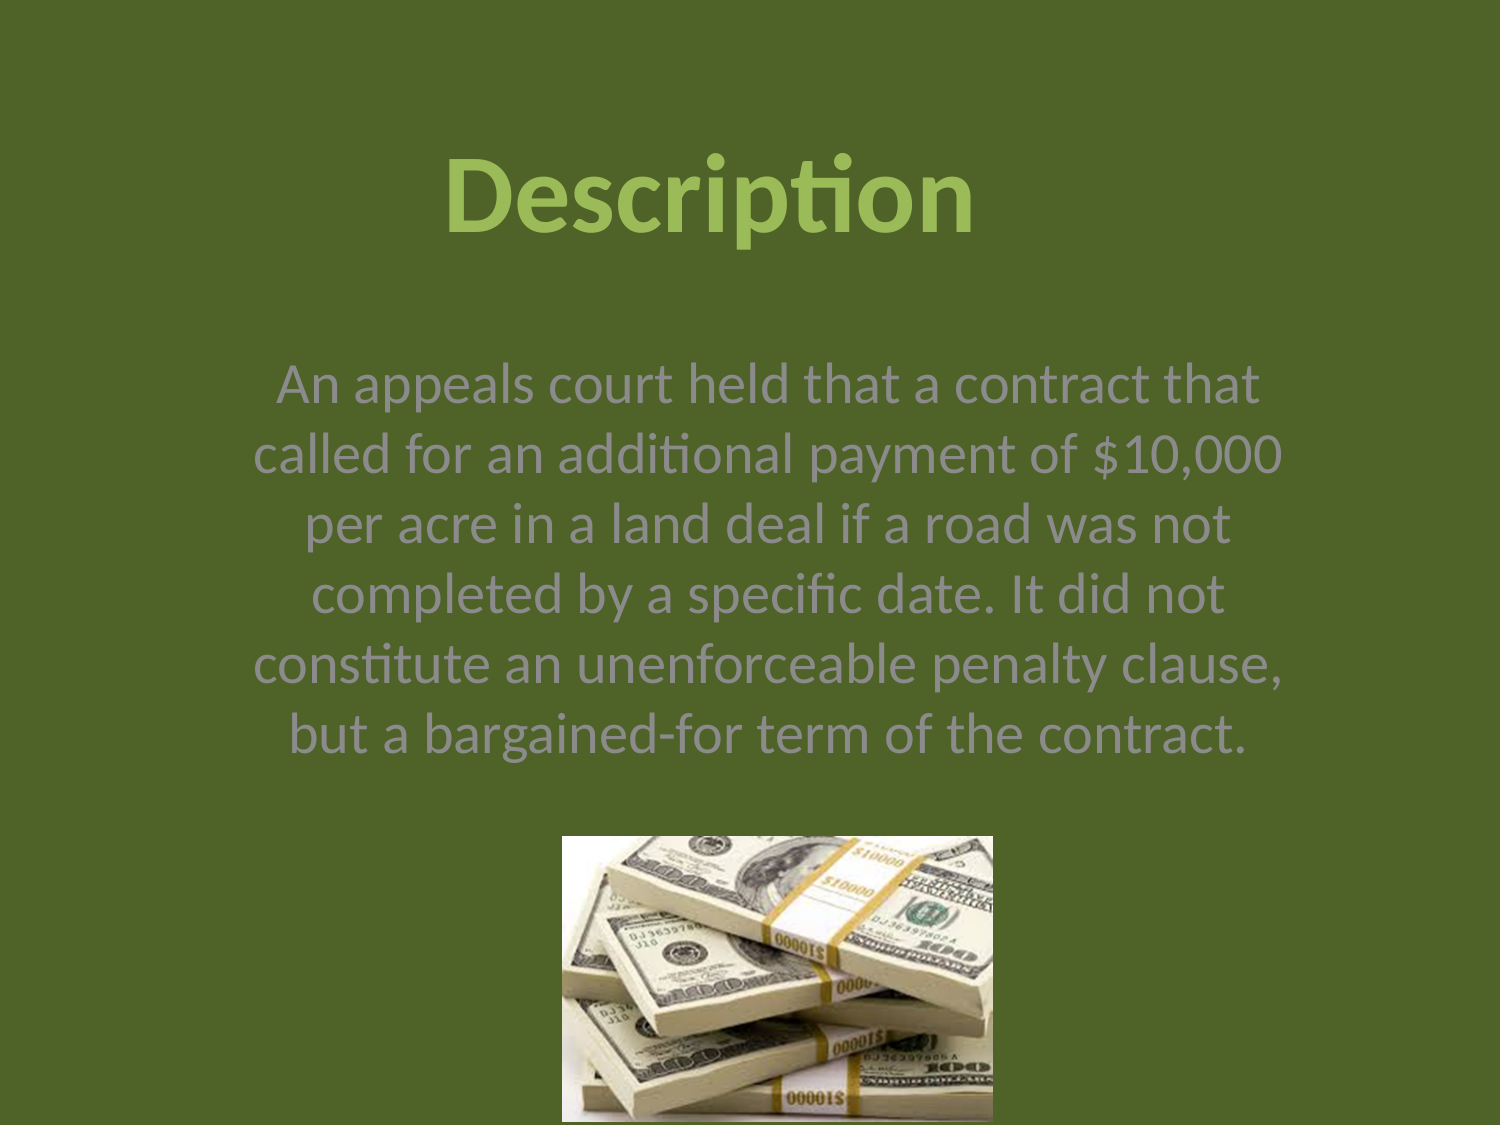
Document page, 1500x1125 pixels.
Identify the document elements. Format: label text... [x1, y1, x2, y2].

picture [562, 836, 993, 1122]
text_box Description [427, 112, 1018, 263]
subtitle An appeals court held that a contract that called for an additional payment of $10,000 per acre in a land deal if a road was not completed by a specific date. It did not constitute an unenforceable penalty clause, but a bargained-for term of the contract. [237, 337, 1300, 850]
